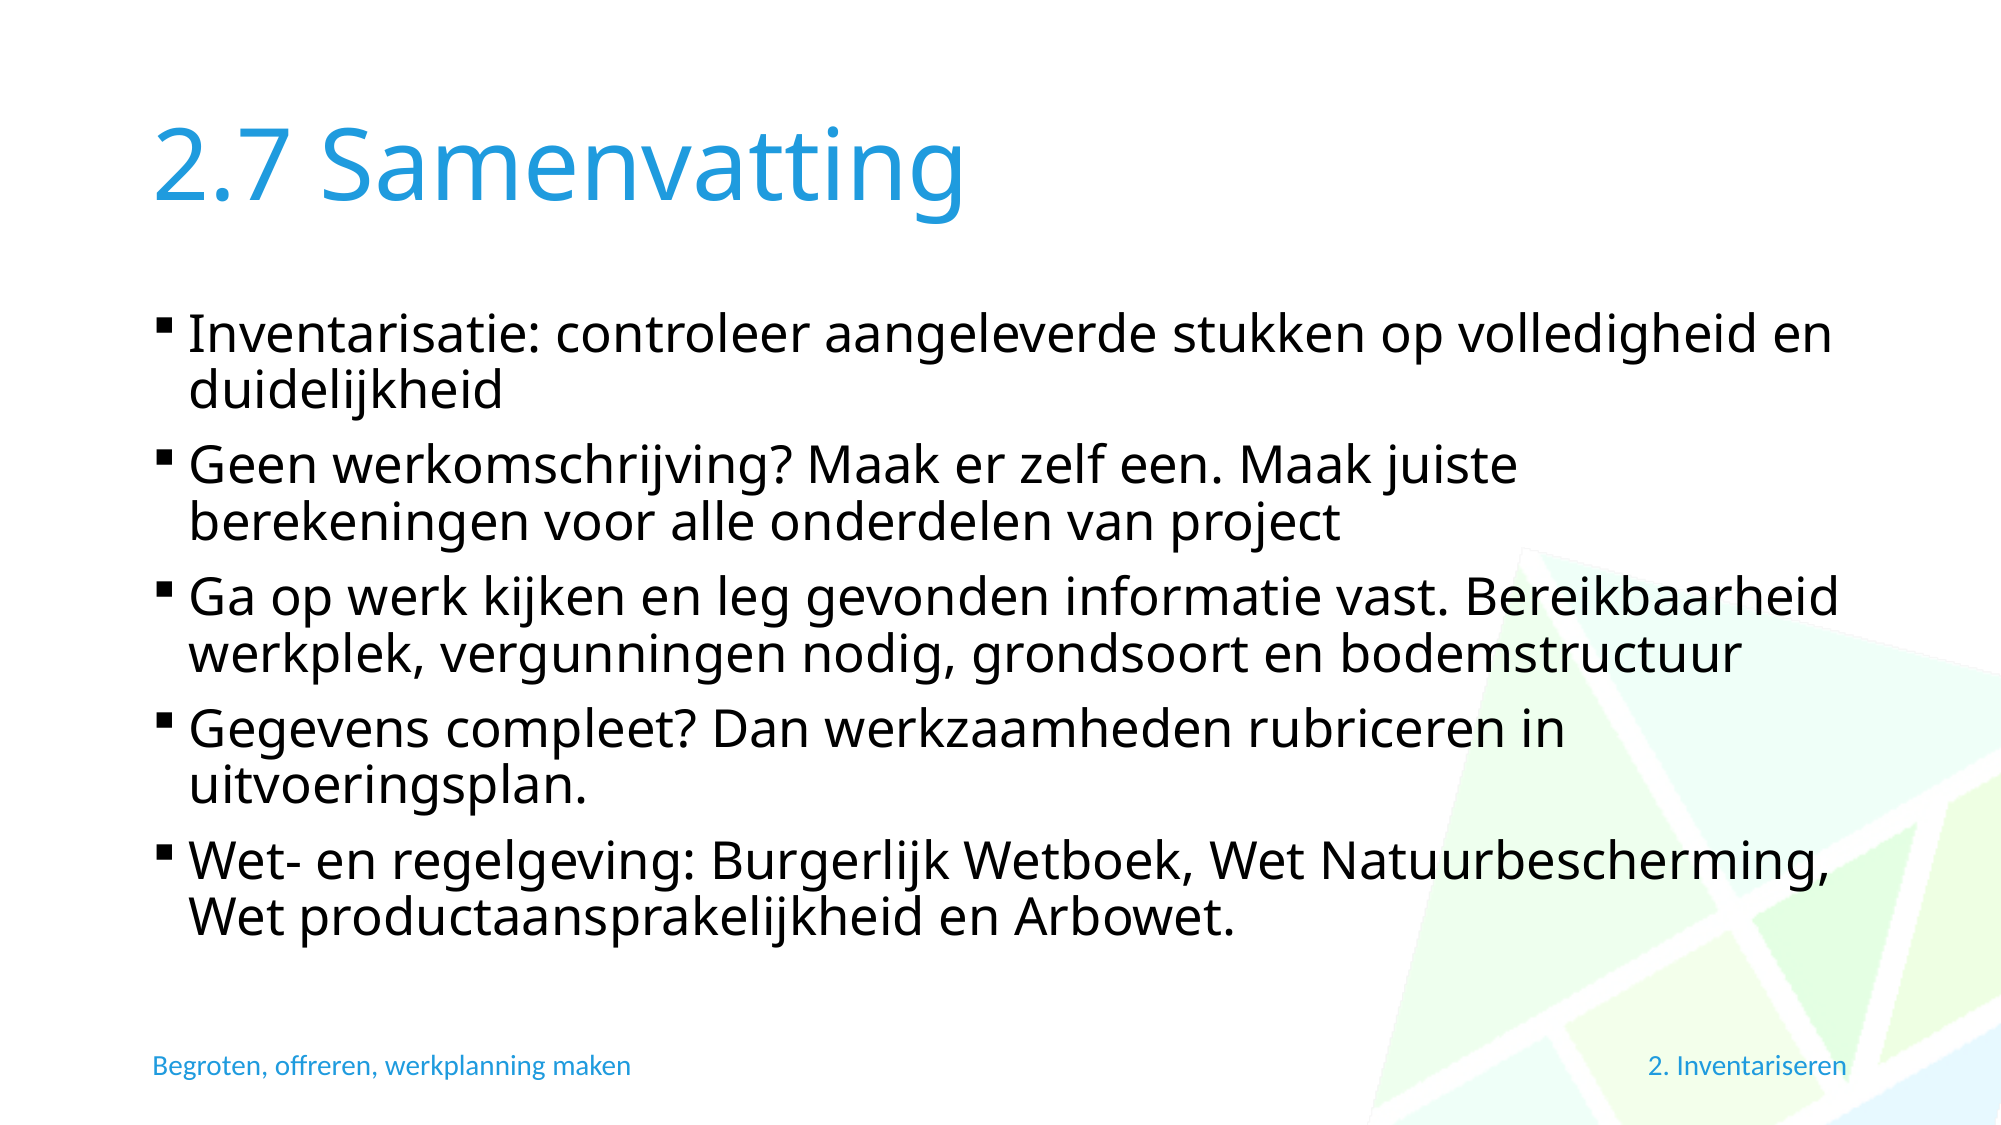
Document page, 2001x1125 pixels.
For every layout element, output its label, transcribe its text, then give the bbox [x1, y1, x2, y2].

title 2.7 Samenvatting [137, 59, 1863, 278]
list 2. Inventariseren [1412, 1042, 1863, 1103]
list Inventarisatie: controleer aangeleverde stukken op volledigheid en duidelijkheid Geen werkomschrijving? Maak er zelf een. Maak juiste berekeningen voor alle onderdelen van project Ga op werk kijken en leg gevonden informatie vast. Bereikbaarheid werkplek, vergunningen nodig, grondsoort en bodemstructuur Gegevens compleet? Dan werkzaamheden rubriceren in uitvoeringsplan. Wet- en regelgeving: Burgerlijk Wetboek, Wet Natuurbescherming, Wet productaansprakelijkheid en Arbowet. [137, 299, 1863, 1014]
list Begroten, offreren, werkplanning maken [137, 1042, 664, 1087]
